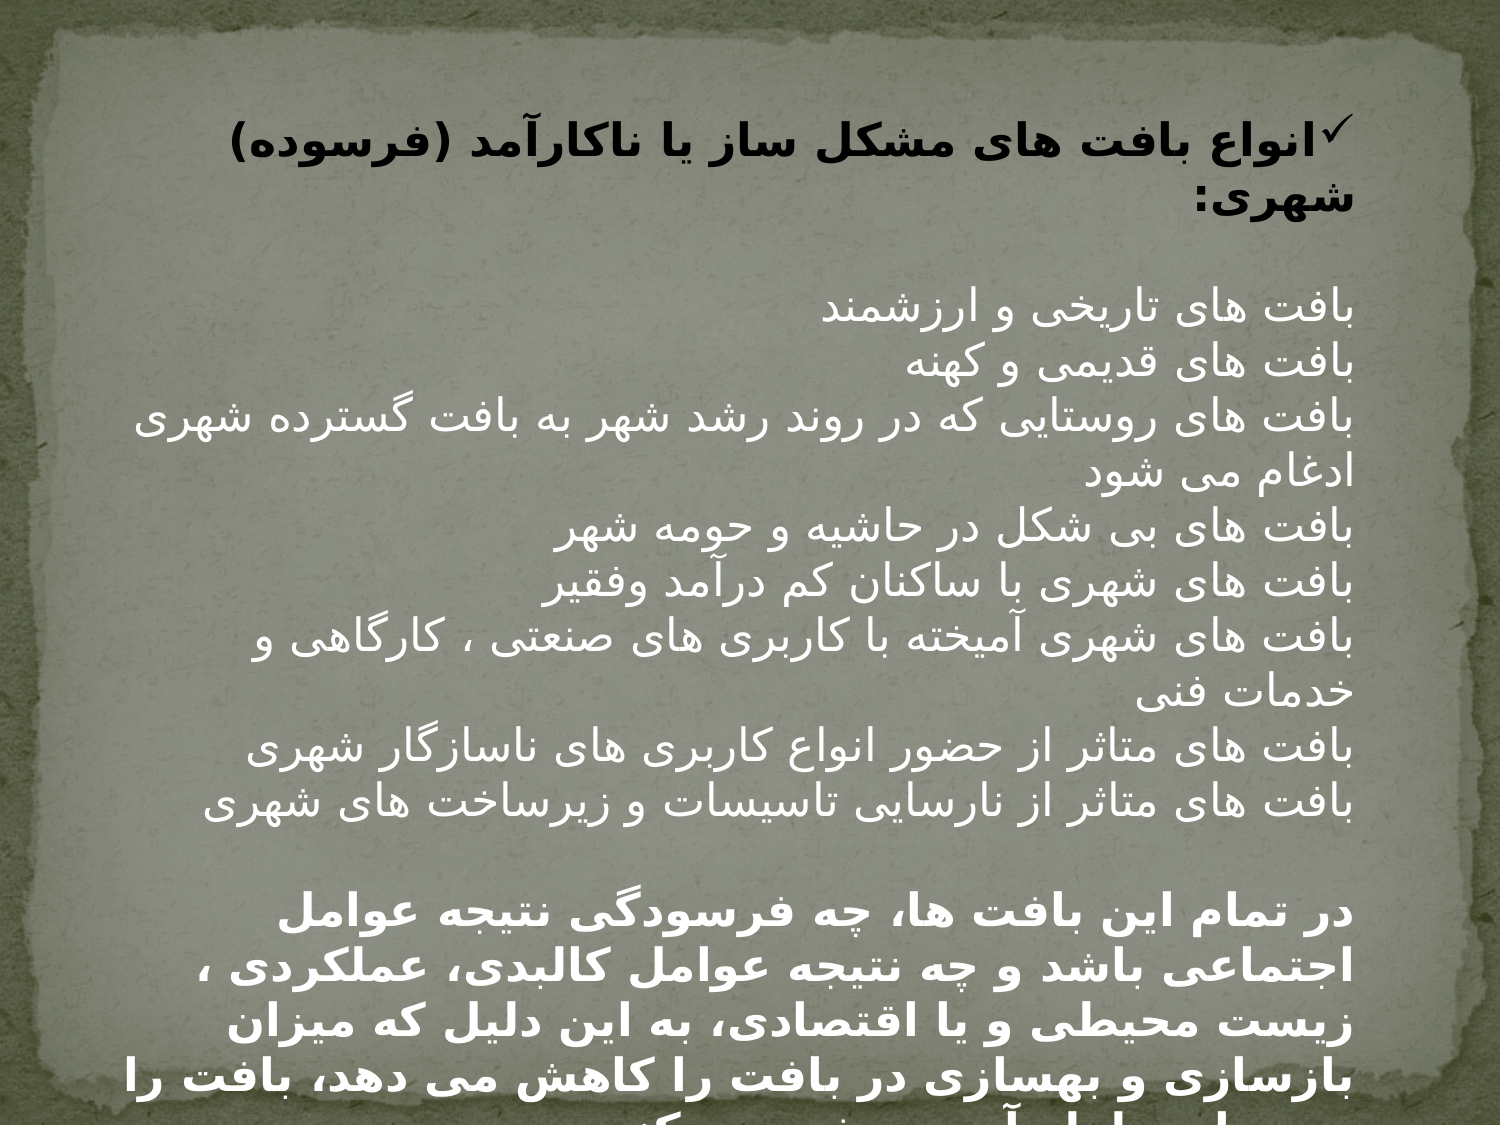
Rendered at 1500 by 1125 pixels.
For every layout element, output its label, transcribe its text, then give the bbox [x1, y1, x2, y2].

text_box انواع بافت های مشکل ساز یا ناکارآمد (فرسوده) شهری: بافت های تاریخی و ارزشمند بافت های قدیمی و کهنه بافت های روستایی که در روند رشد شهر به بافت گسترده شهری ادغام می شود بافت های بی شکل در حاشیه و حومه شهر بافت های شهری با ساکنان کم درآمد وفقیر بافت های شهری آمیخته با کاربری های صنعتی ، کارگاهی و خدمات فنی بافت های متاثر از حضور انواع کاربری های ناسازگار شهری بافت های متاثر از نارسایی تاسیسات و زیرساخت های شهری در تمام این بافت ها، چه فرسودگی نتیجه عوامل اجتماعی باشد و چه نتیجه عوامل کالبدی، عملکردی ، زیست محیطی و یا اقتصادی، به این دلیل که میزان بازسازی و بهسازی در بافت را کاهش می دهد، بافت را در برابر زلزله آسیب پذیر می کند. [93, 48, 1371, 1125]
